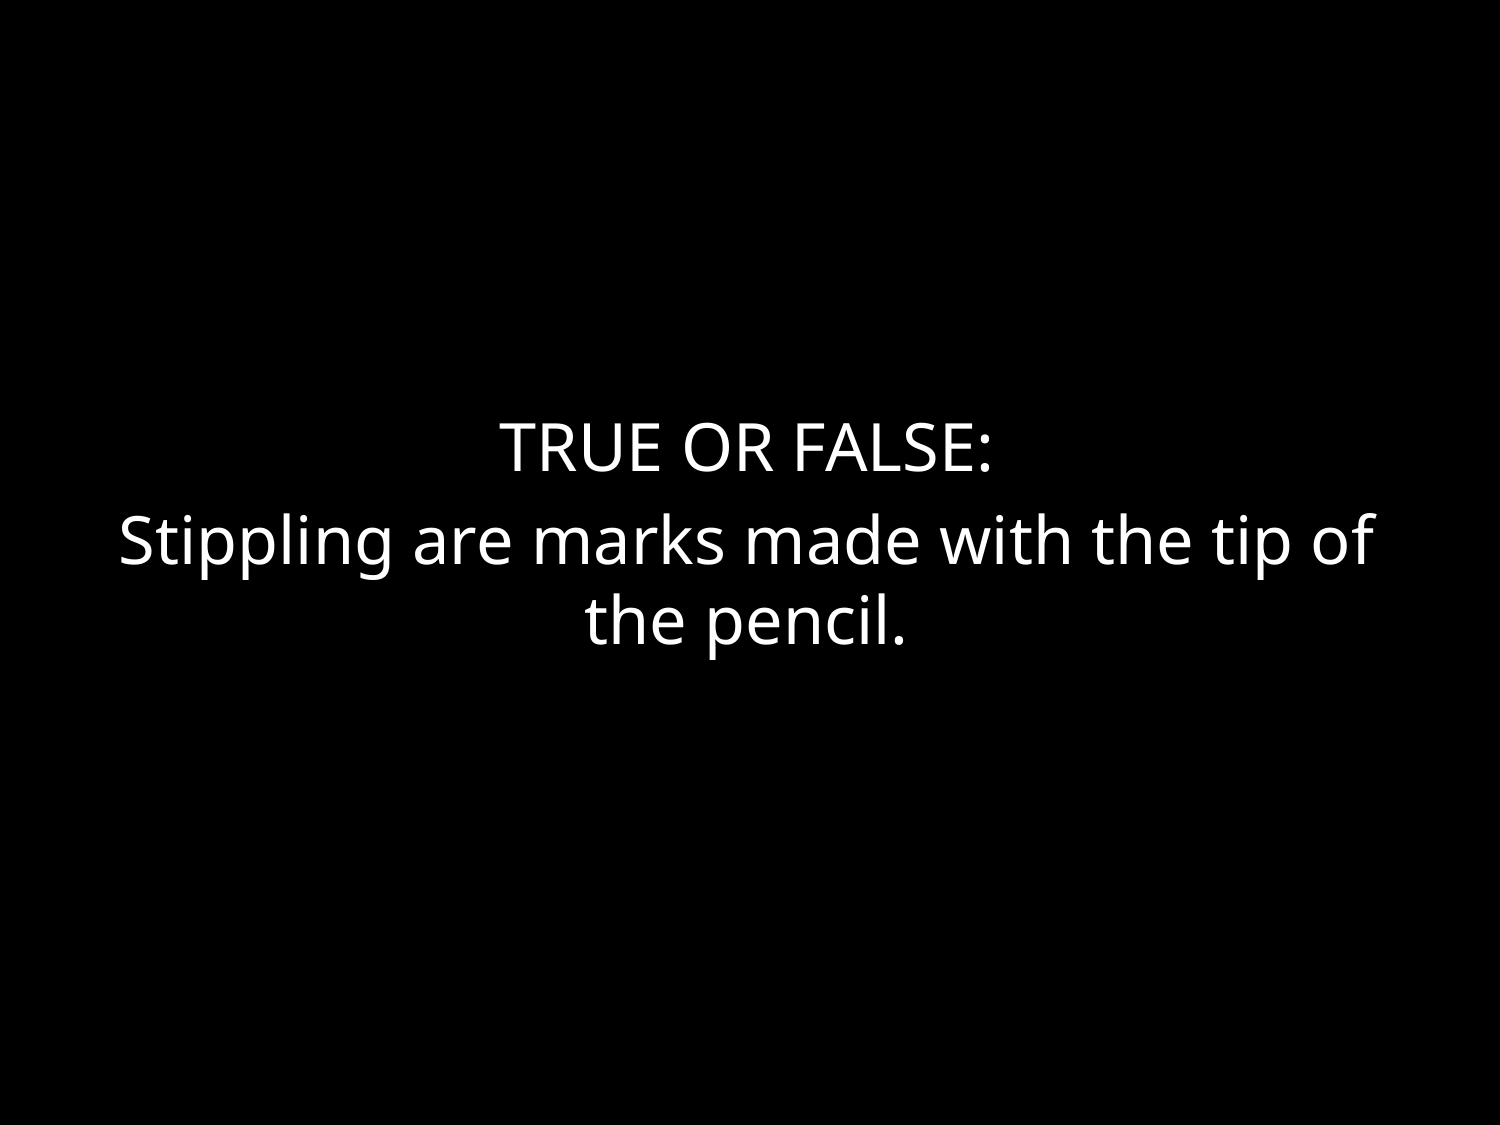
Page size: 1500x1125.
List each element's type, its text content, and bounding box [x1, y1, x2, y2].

subtitle TRUE OR FALSE: Stippling are marks made with the tip of the pencil. [60, 396, 1435, 685]
